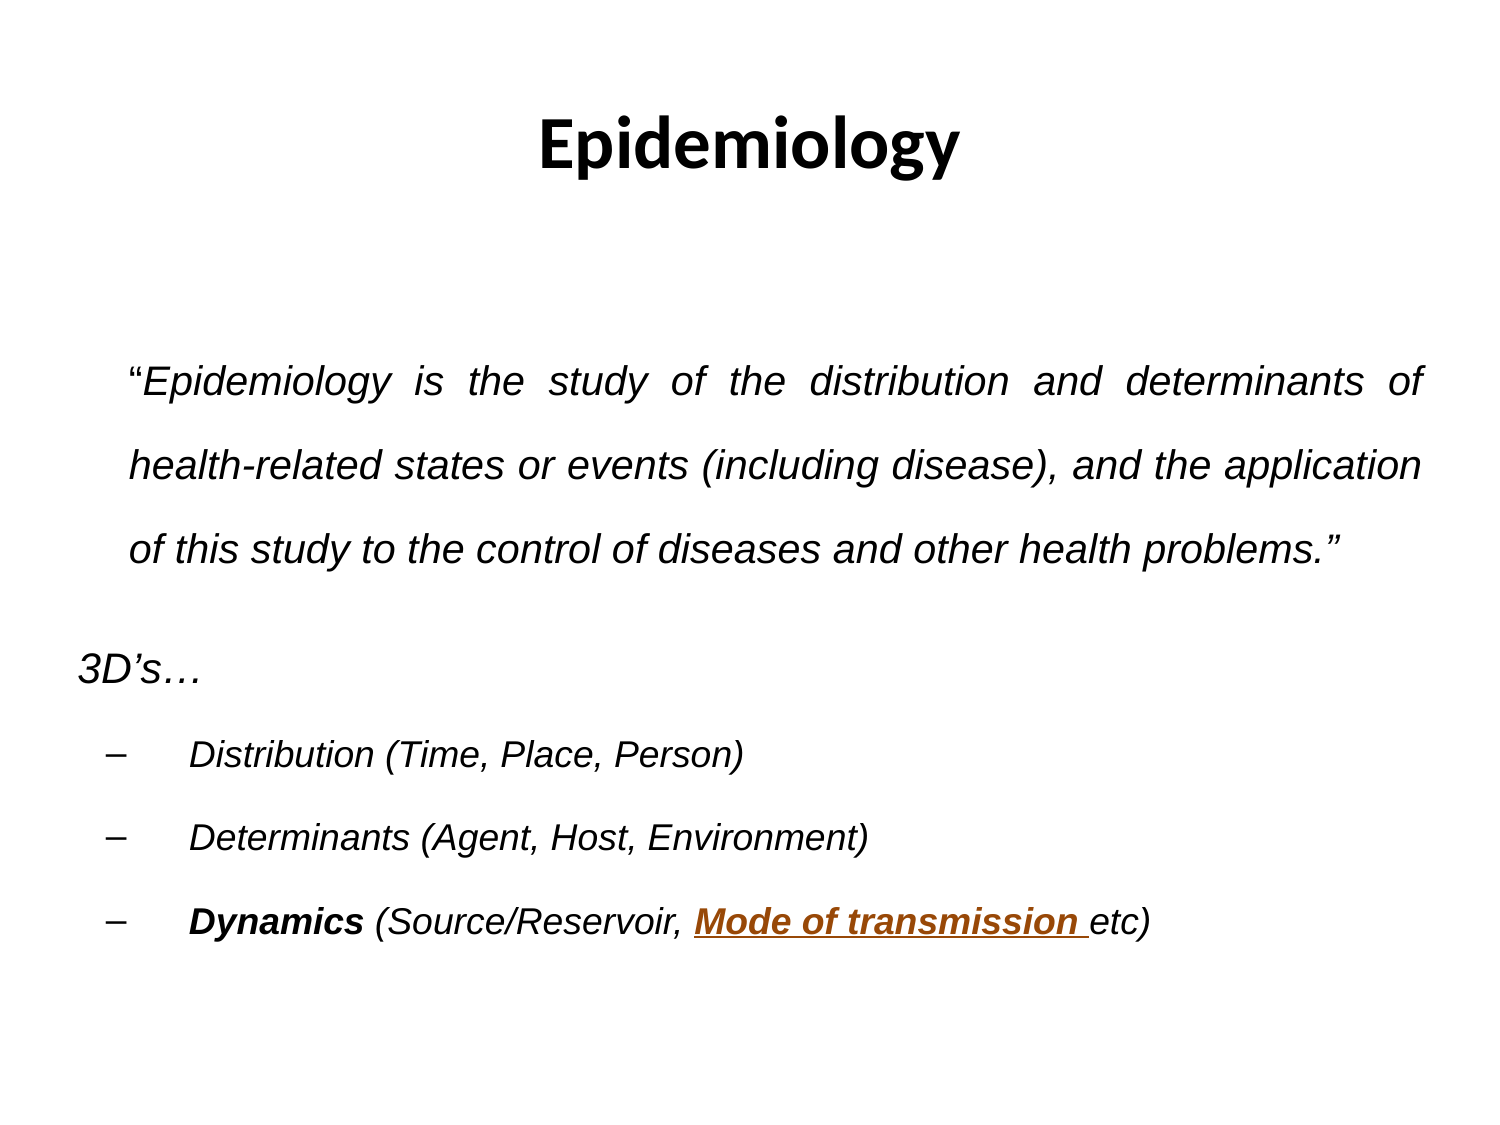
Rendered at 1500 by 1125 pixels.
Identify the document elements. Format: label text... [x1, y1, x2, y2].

title Epidemiology [75, 45, 1425, 233]
list “Epidemiology is the study of the distribution and determinants of health-related states or events (including disease), and the application of this study to the control of diseases and other health problems.” 3D’s… Distribution (Time, Place, Person) Determinants (Agent, Host, Environment) Dynamics (Source/Reservoir, Mode of transmission etc) [62, 249, 1438, 1025]
